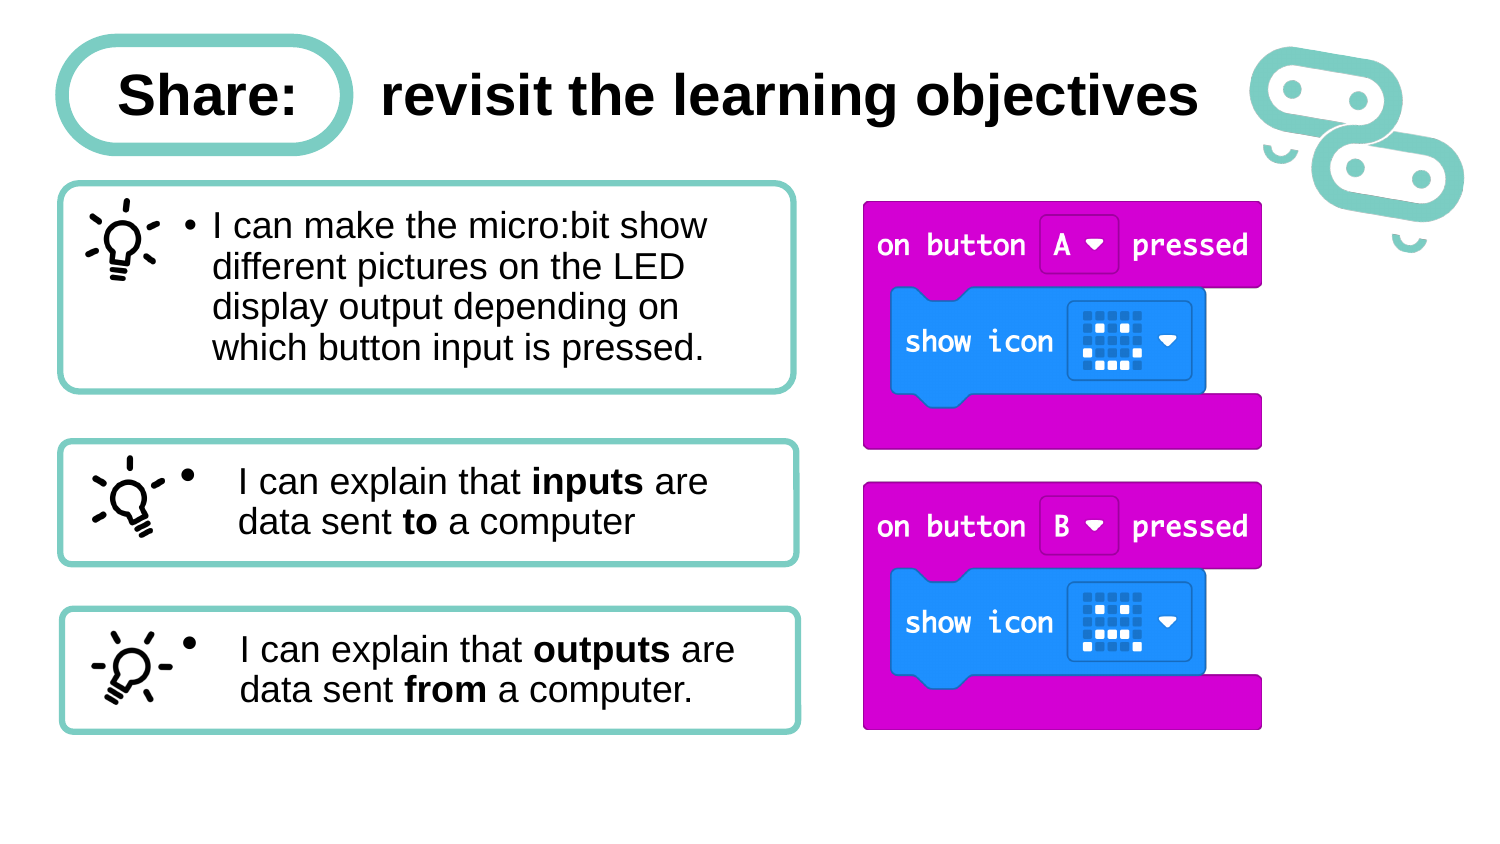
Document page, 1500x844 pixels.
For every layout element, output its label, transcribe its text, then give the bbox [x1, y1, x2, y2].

text_box [60, 39, 348, 151]
title Share: revisit the learning objectives [110, 34, 1229, 159]
text_box I can make the micro:bit show different pictures on the LED display output depending on which button input is pressed. [60, 183, 794, 392]
picture [92, 455, 165, 538]
text_box I can explain that inputs are data sent to a computer [60, 441, 797, 565]
picture [863, 41, 1481, 730]
text_box I can explain that outputs are data sent from a computer. [62, 608, 799, 732]
picture [81, 615, 182, 719]
picture [85, 198, 160, 281]
